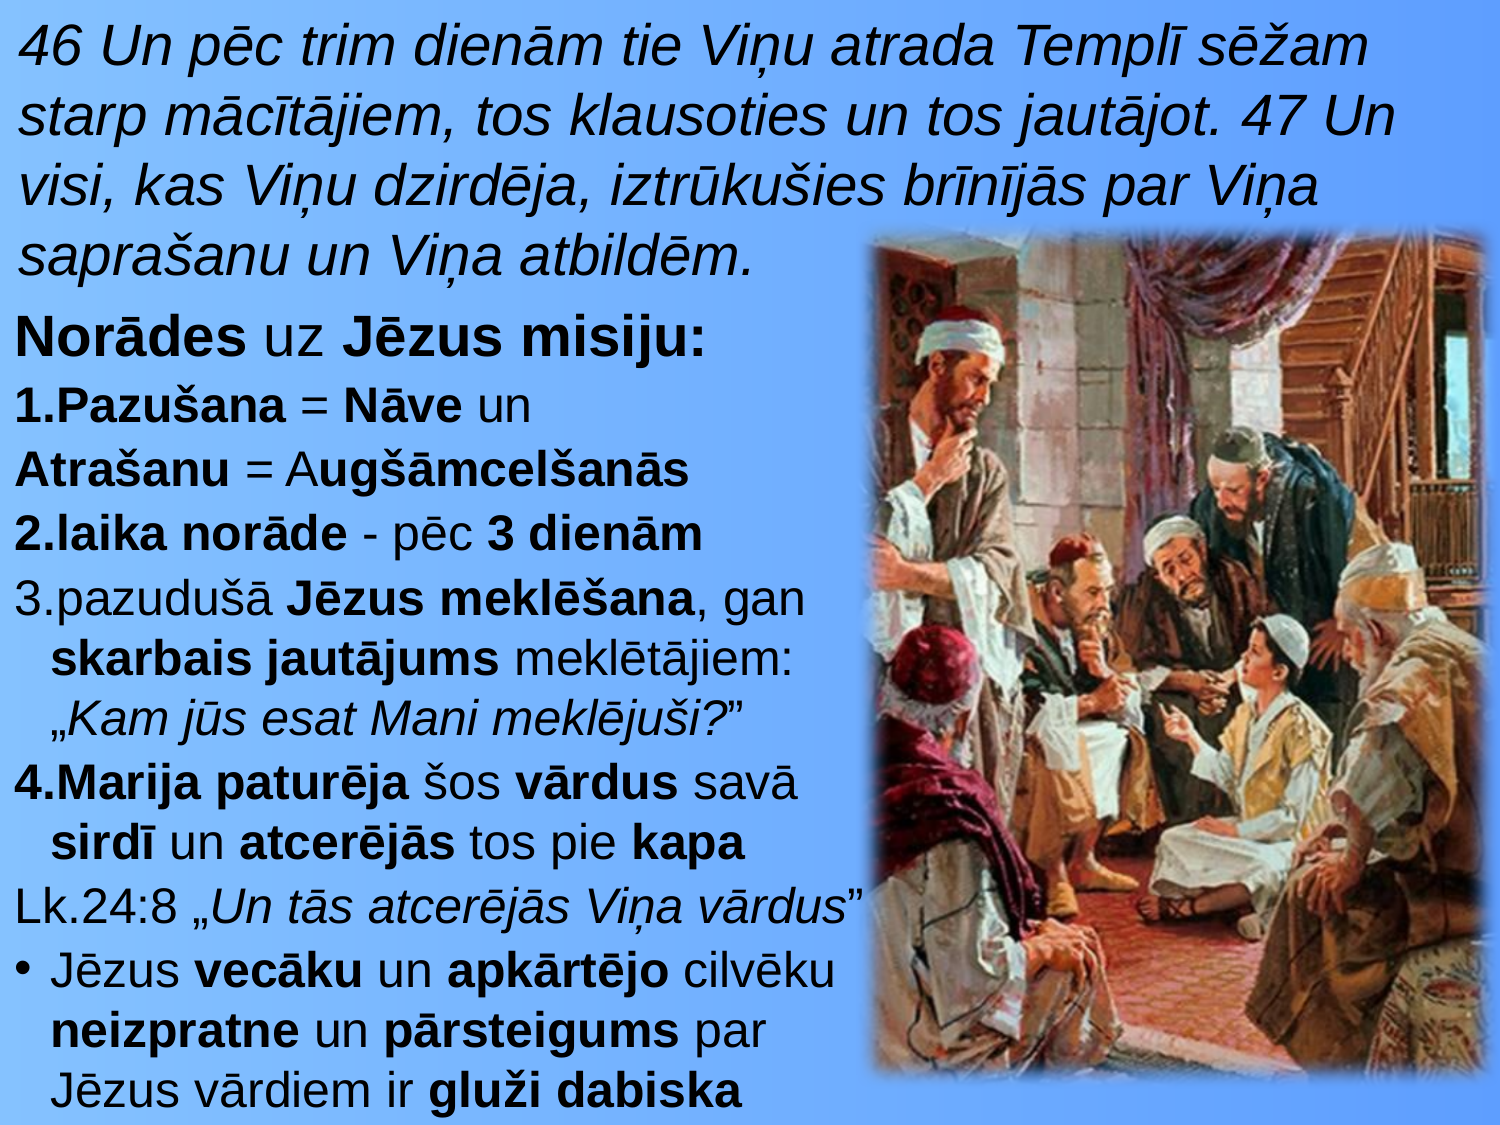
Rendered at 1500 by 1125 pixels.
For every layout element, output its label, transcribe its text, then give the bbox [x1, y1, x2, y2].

text_box Norādes uz Jēzus misiju: Pazušana = Nāve un Atrašanu = Augšāmcelšanās laika norāde - pēc 3 dienām pazudušā Jēzus meklēšana, gan skarbais jautājums meklētājiem: „Kam jūs esat Mani meklējuši?” Marija paturēja šos vārdus savā sirdī un atcerējās tos pie kapa Lk.24:8 „Un tās atcerējās Viņa vārdus” Jēzus vecāku un apkārtējo cilvēku neizpratne un pārsteigums par Jēzus vārdiem ir gluži dabiska [0, 290, 904, 1125]
picture [855, 219, 1500, 1089]
list 46 Un pēc trim dienām tie Viņu atrada Templī sēžam starp mācītājiem, tos klausoties un tos jautājot. 47 Un visi, kas Viņu dzirdēja, iztrūkušies brīnījās par Viņa saprašanu un Viņa atbildēm. [0, 0, 1500, 173]
